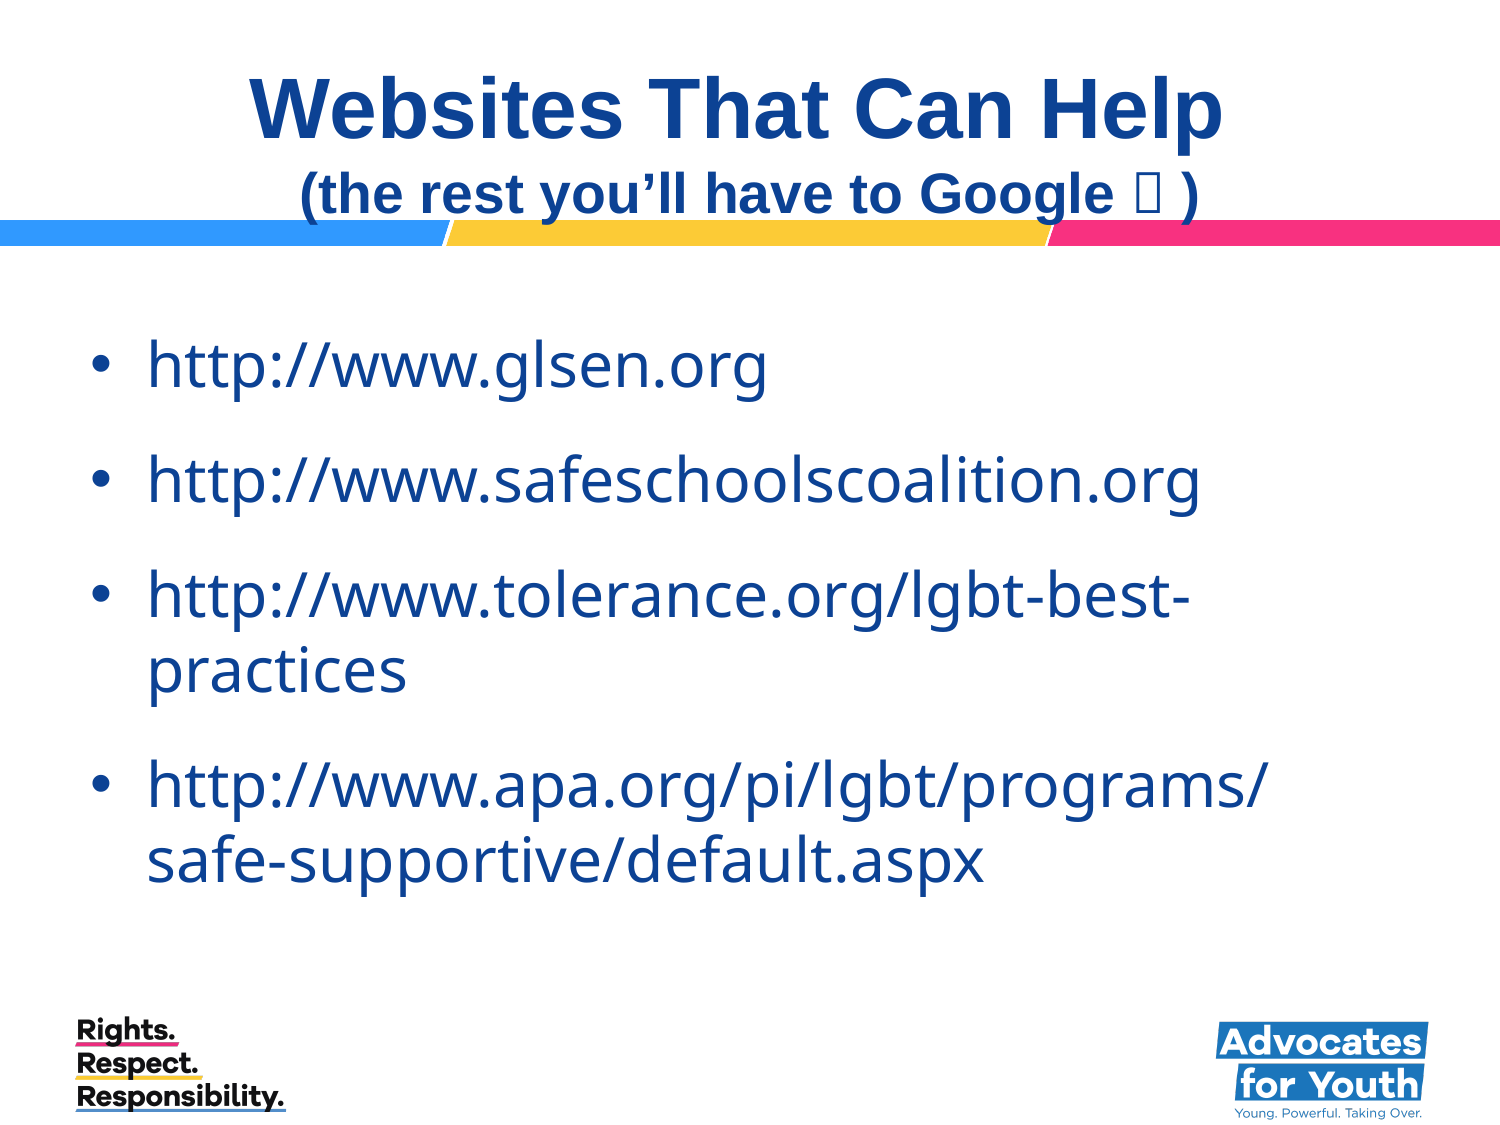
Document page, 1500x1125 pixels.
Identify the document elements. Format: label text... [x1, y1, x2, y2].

title Websites That Can Help (the rest you’ll have to Google  ) [75, 45, 1425, 233]
list http://www.glsen.org http://www.safeschoolscoalition.org http://www.tolerance.org/lgbt-best-practices http://www.apa.org/pi/lgbt/programs/safe-supportive/default.aspx [75, 317, 1425, 951]
picture [0, 207, 1500, 258]
